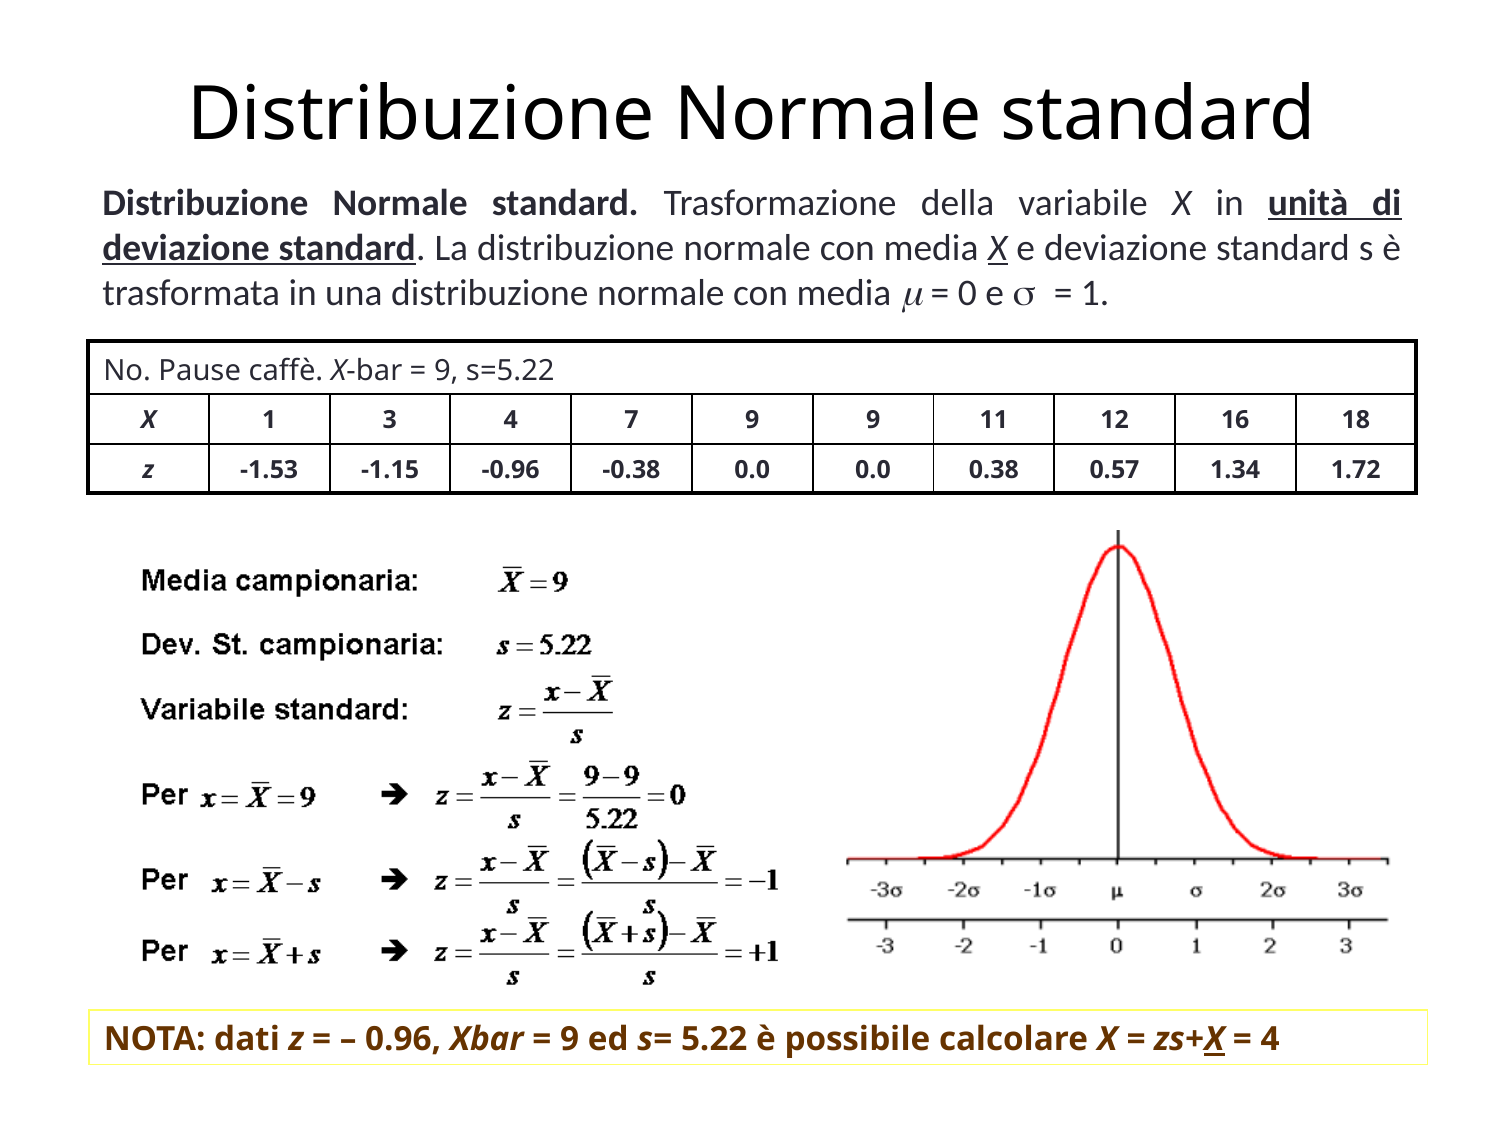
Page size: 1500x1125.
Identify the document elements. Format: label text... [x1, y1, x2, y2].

table_cell 0.0 [814, 445, 933, 491]
table_cell 1.34 [1176, 445, 1295, 491]
table_cell 0.38 [934, 445, 1053, 491]
table_cell 9 [814, 395, 933, 443]
table_cell 0.0 [693, 445, 812, 491]
table_cell 7 [572, 395, 691, 443]
table_cell -0.38 [572, 445, 691, 491]
table_cell 0.57 [1055, 445, 1174, 491]
picture [840, 529, 1403, 964]
table_cell 1.72 [1297, 445, 1414, 491]
table_cell 4 [451, 395, 570, 443]
table_cell z [90, 445, 208, 491]
table_cell 18 [1297, 395, 1414, 443]
title Distribuzione Normale standard [87, 40, 1417, 170]
table_cell 1 [210, 395, 329, 443]
table_cell -0.96 [451, 445, 570, 491]
table_cell 9 [693, 395, 812, 443]
text_box NOTA: dati z = – 0.96, Xbar = 9 ed s= 5.22 è possibile calcolare X = zs+X = 4 [88, 1009, 1428, 1065]
table_cell 3 [331, 395, 449, 443]
table_header No. Pause caffè. X-bar = 9, s=5.22 [90, 343, 1414, 393]
table_cell 12 [1055, 395, 1174, 443]
table_cell 16 [1176, 395, 1295, 443]
table_cell -1.53 [210, 445, 329, 491]
text_box Distribuzione Normale standard. Trasformazione della variabile X in unità di deviazione standard. La distribuzione normale con media X e deviazione standard s è trasformata in una distribuzione normale con media m = 0 e s = 1. [87, 170, 1417, 321]
table_cell -1.15 [331, 445, 449, 491]
table_cell X [90, 395, 208, 443]
picture [110, 534, 806, 1002]
table_cell 11 [934, 395, 1053, 443]
